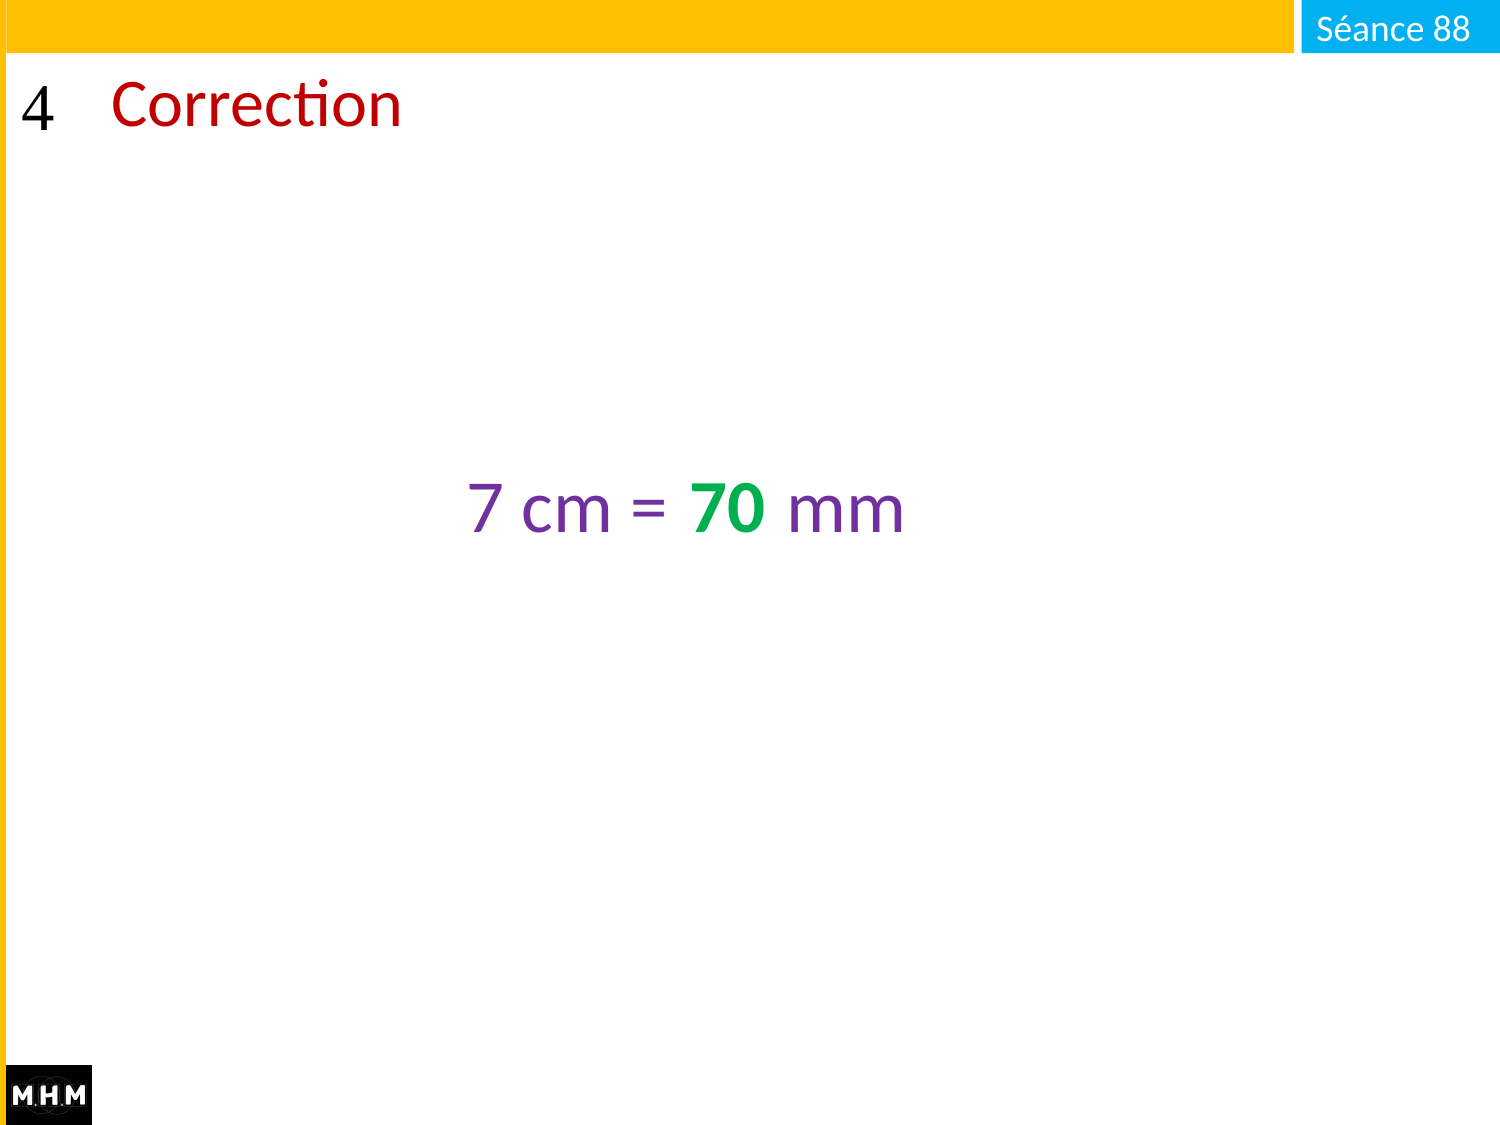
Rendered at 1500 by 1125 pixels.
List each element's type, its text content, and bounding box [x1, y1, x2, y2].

picture [6, 1065, 92, 1125]
text_box 70 [675, 449, 784, 555]
title Correction [96, 60, 1391, 150]
text_box 7 cm = … mm [451, 449, 675, 555]
text_box 7 cm = … mm [784, 449, 1211, 555]
